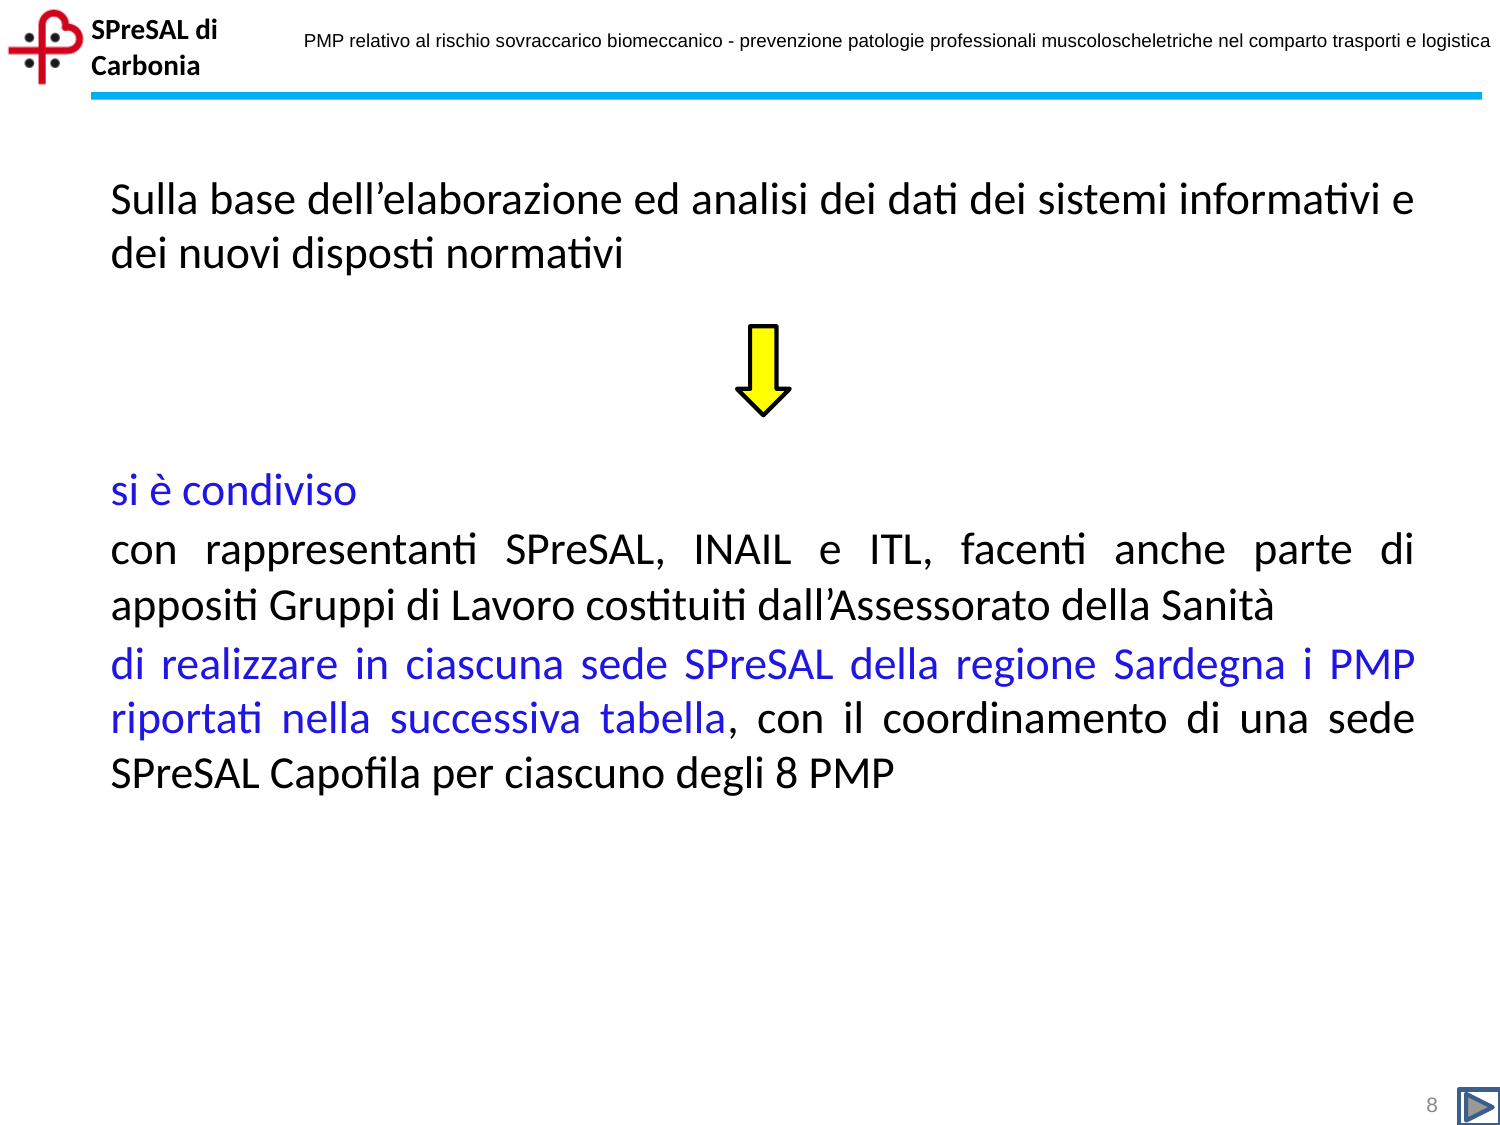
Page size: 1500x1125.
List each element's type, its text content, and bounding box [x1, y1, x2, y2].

text_box Sulla base dell’elaborazione ed analisi dei dati dei sistemi informativi e dei nuovi disposti normativi si è condiviso con rappresentanti SPreSAL, INAIL e ITL, facenti anche parte di appositi Gruppi di Lavoro costituiti dall’Assessorato della Sanità di realizzare in ciascuna sede SPreSAL della regione Sardegna i PMP riportati nella successiva tabella, con il coordinamento di una sede SPreSAL Capofila per ciascuno degli 8 PMP [95, 160, 1431, 865]
slide_number 8 [1399, 1082, 1453, 1125]
text_box SPreSAL di Carbonia [95, 3, 254, 89]
text_box [735, 324, 792, 418]
picture [0, 0, 91, 100]
text_box [95, 92, 1483, 100]
text_box [1457, 1087, 1500, 1125]
text_box PMP relativo al rischio sovraccarico biomeccanico - prevenzione patologie professionali muscoloscheletriche nel comparto trasporti e logistica [289, 21, 1500, 81]
